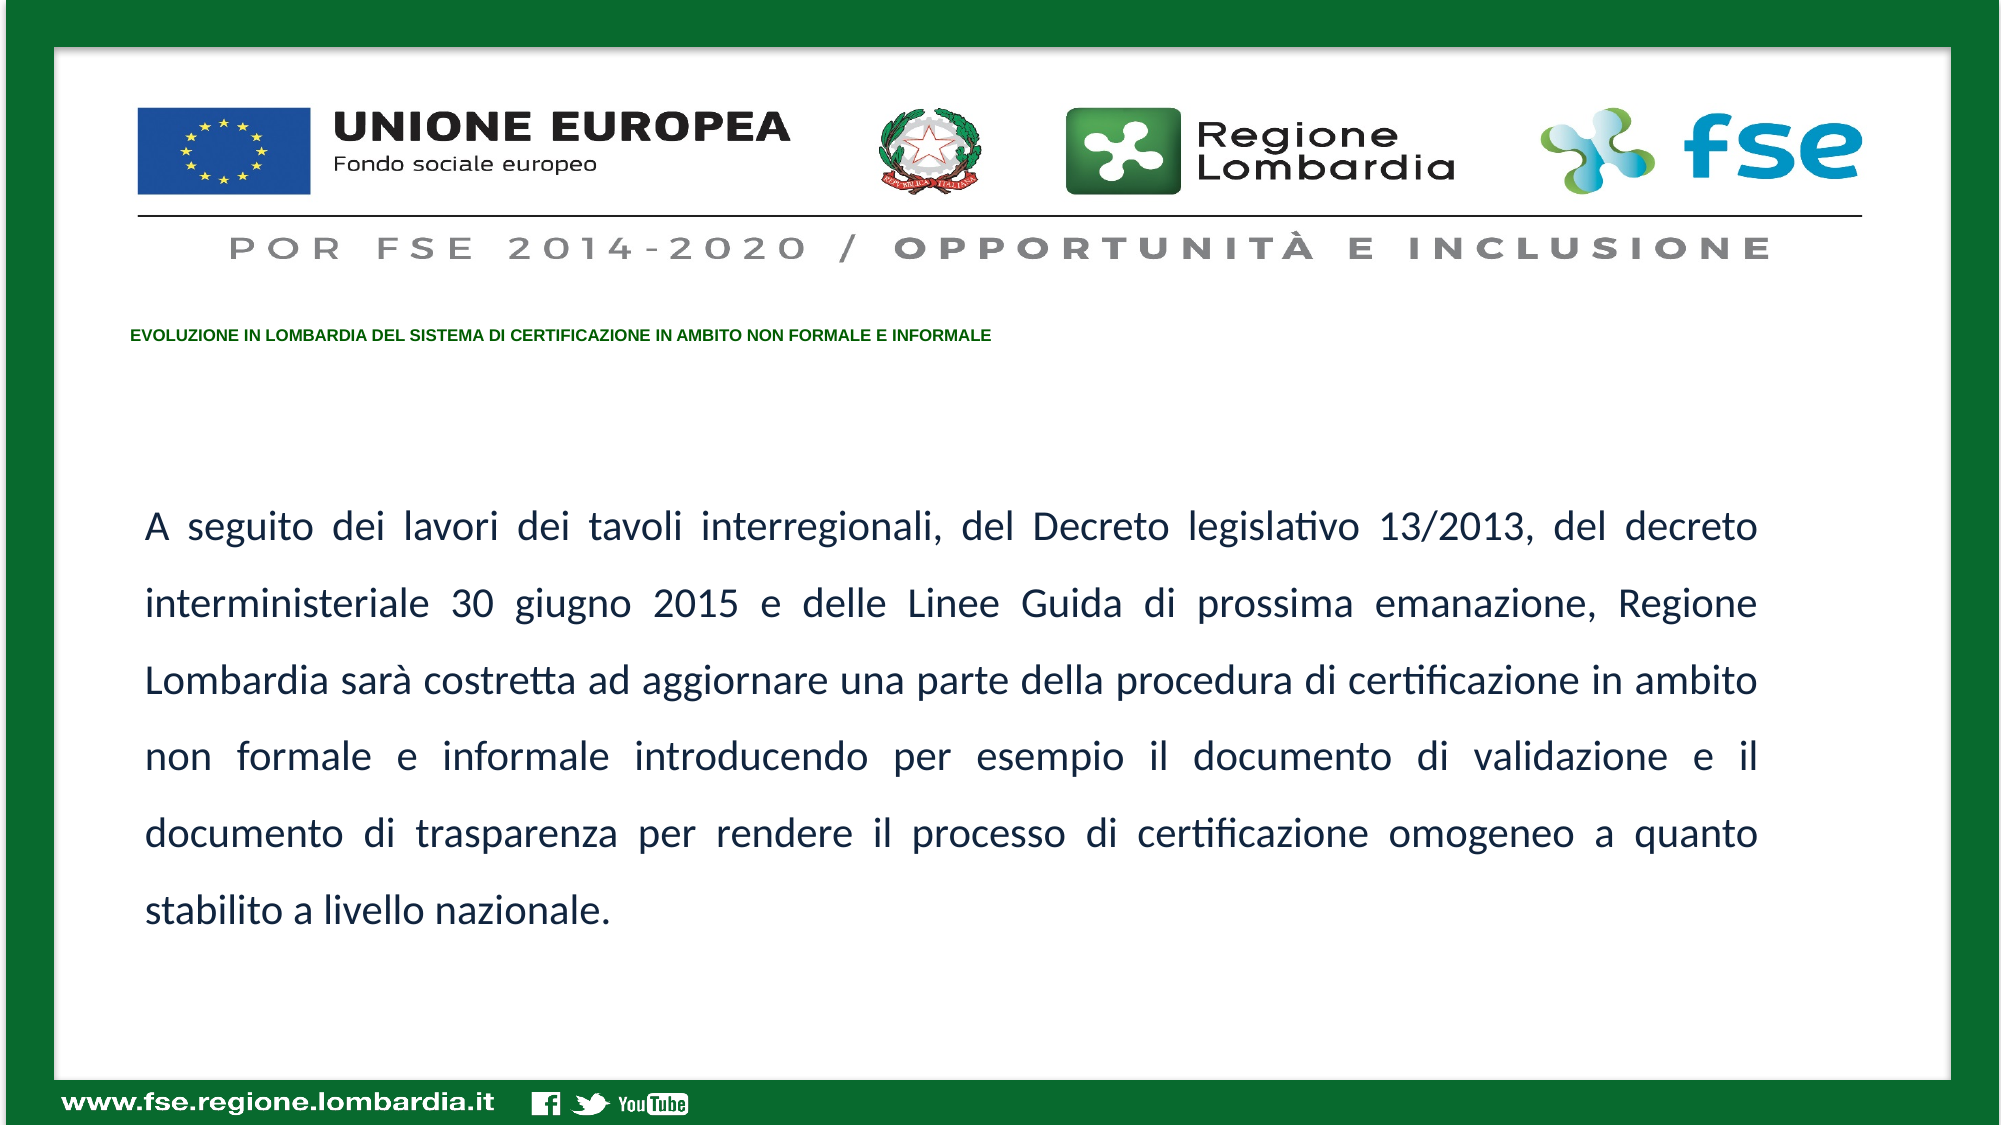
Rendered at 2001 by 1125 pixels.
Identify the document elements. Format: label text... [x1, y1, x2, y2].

subtitle A seguito dei lavori dei tavoli interregionali, del Decreto legislativo 13/2013, del decreto interministeriale 30 giugno 2015 e delle Linee Guida di prossima emanazione, Regione Lombardia sarà costretta ad aggiornare una parte della procedura di certificazione in ambito non formale e informale introducendo per esempio il documento di validazione e il documento di trasparenza per rendere il processo di certificazione omogeneo a quanto stabilito a livello nazionale. [129, 367, 1776, 947]
title EVOLUZIONE IN LOMBARDIA DEL SISTEMA DI CERTIFICAZIONE IN AMBITO NON FORMALE E INFORMALE [115, 296, 1651, 353]
picture [132, 103, 1867, 267]
picture [60, 1091, 689, 1116]
